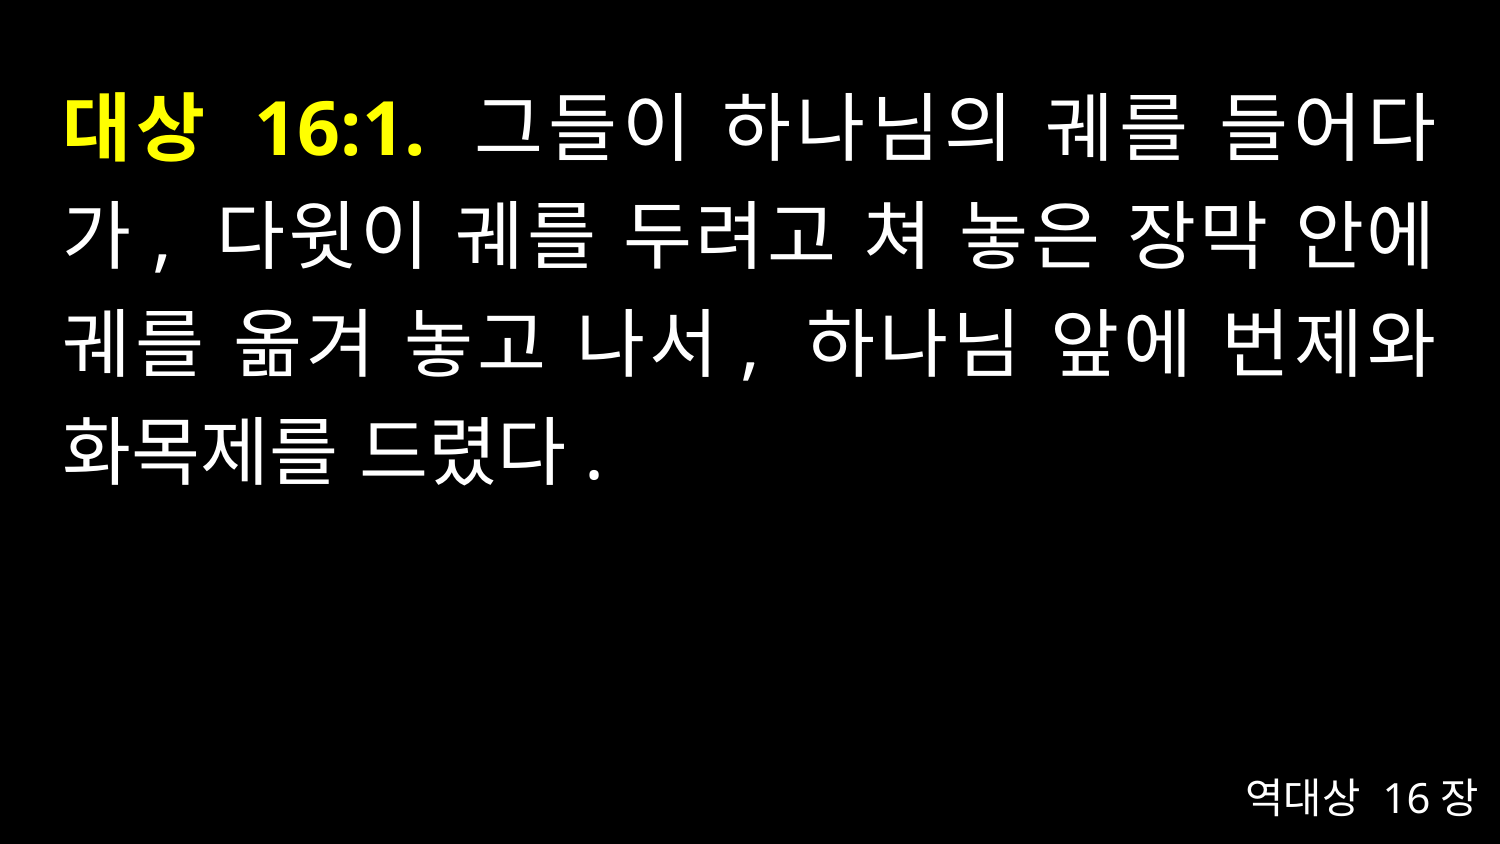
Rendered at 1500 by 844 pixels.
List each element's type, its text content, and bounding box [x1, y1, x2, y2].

subtitle 역대상 16장 [916, 770, 1500, 844]
title 대상 16:1. 그들이 하나님의 궤를 들어다가, 다윗이 궤를 두려고 쳐 놓은 장막 안에 궤를 옮겨 놓고 나서, 하나님 앞에 번제와 화목제를 드렸다. [0, 0, 1500, 844]
